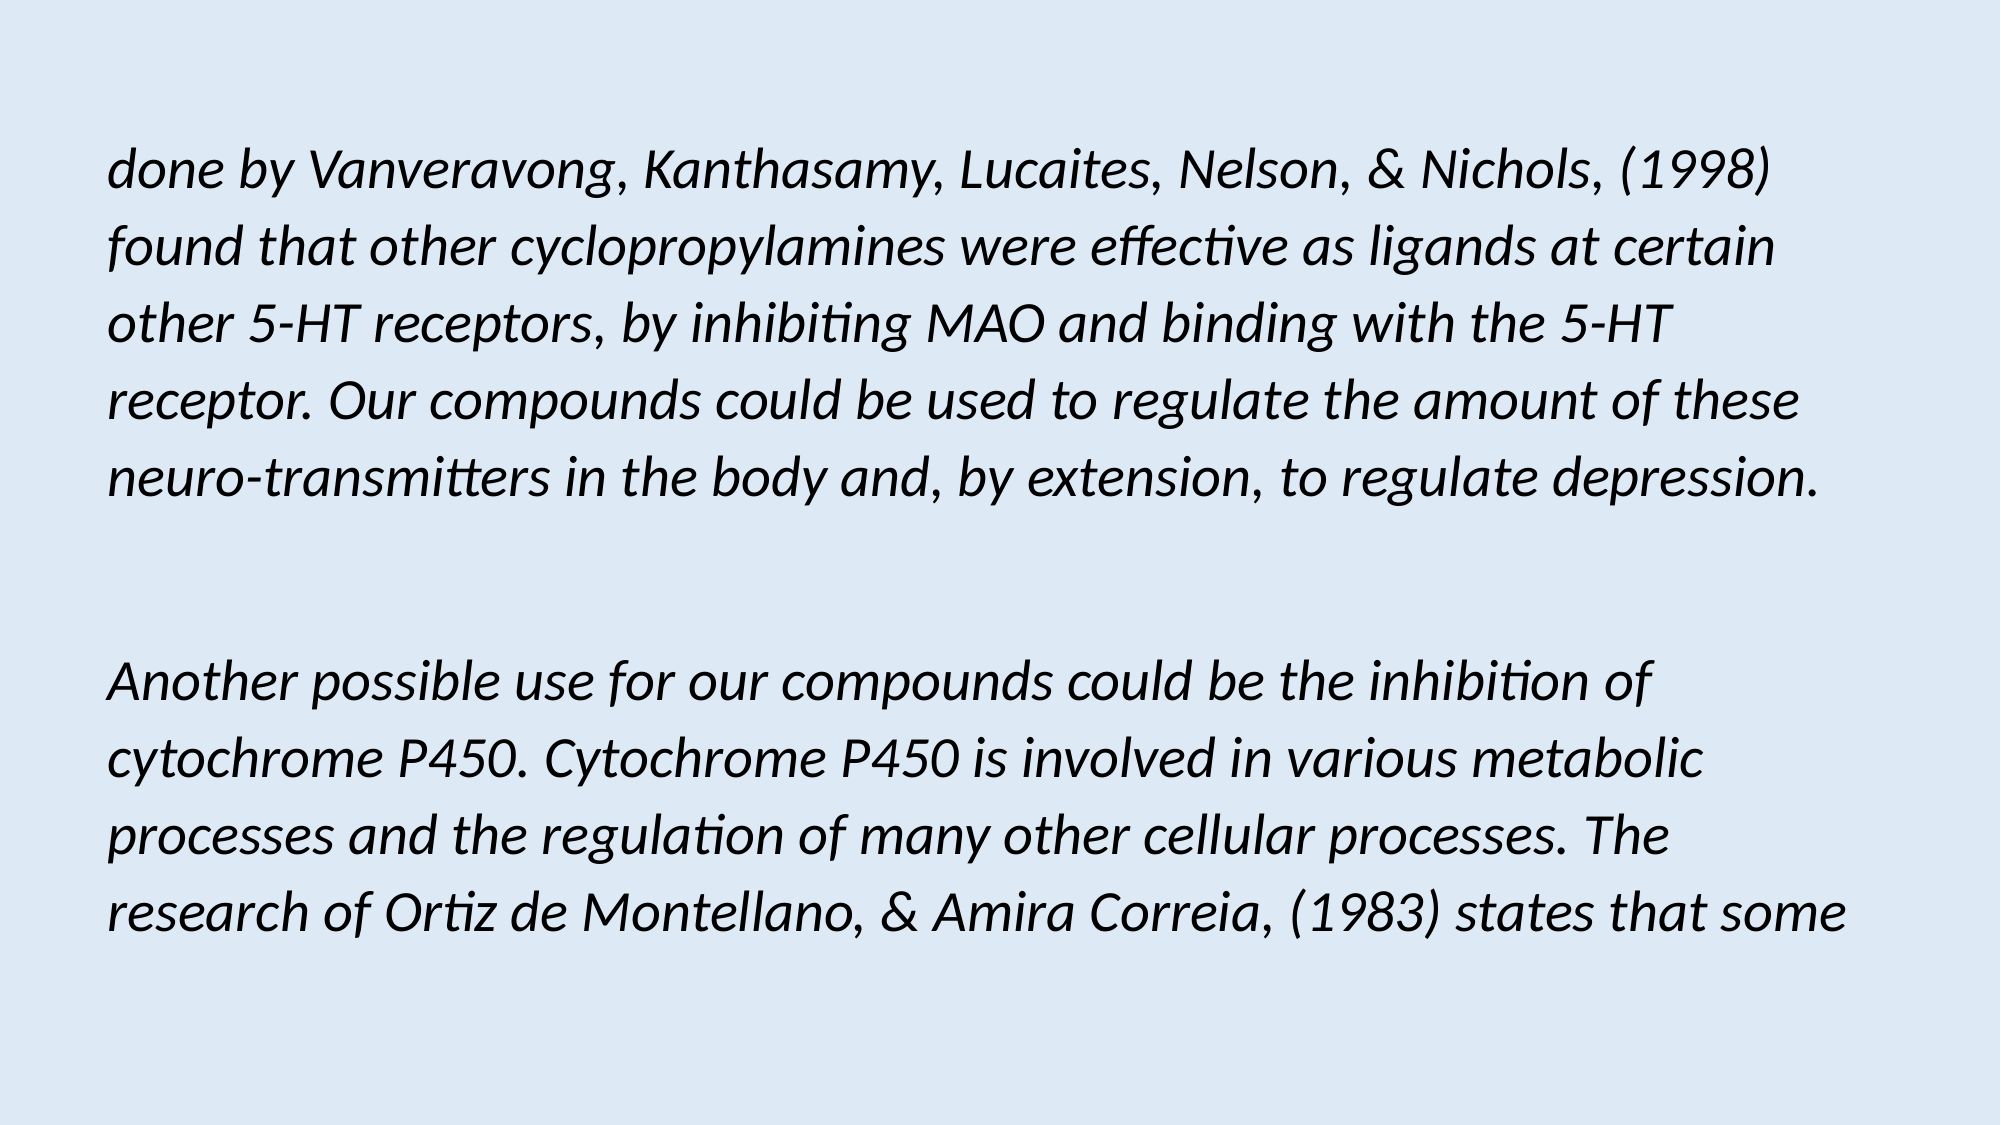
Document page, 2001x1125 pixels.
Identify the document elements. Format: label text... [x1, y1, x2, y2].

list done by Vanveravong, Kanthasamy, Lucaites, Nelson, & Nichols, (1998) found that other cyclopropylamines were effective as ligands at certain other 5-HT receptors, by inhibiting MAO and binding with the 5-HT receptor. Our compounds could be used to regulate the amount of these neuro-transmitters in the body and, by extension, to regulate depression. Another possible use for our compounds could be the inhibition of cytochrome P450. Cytochrome P450 is involved in various metabolic processes and the regulation of many other cellular processes. The research of Ortiz de Montellano, & Amira Correia, (1983) states that some [92, 115, 1881, 1079]
